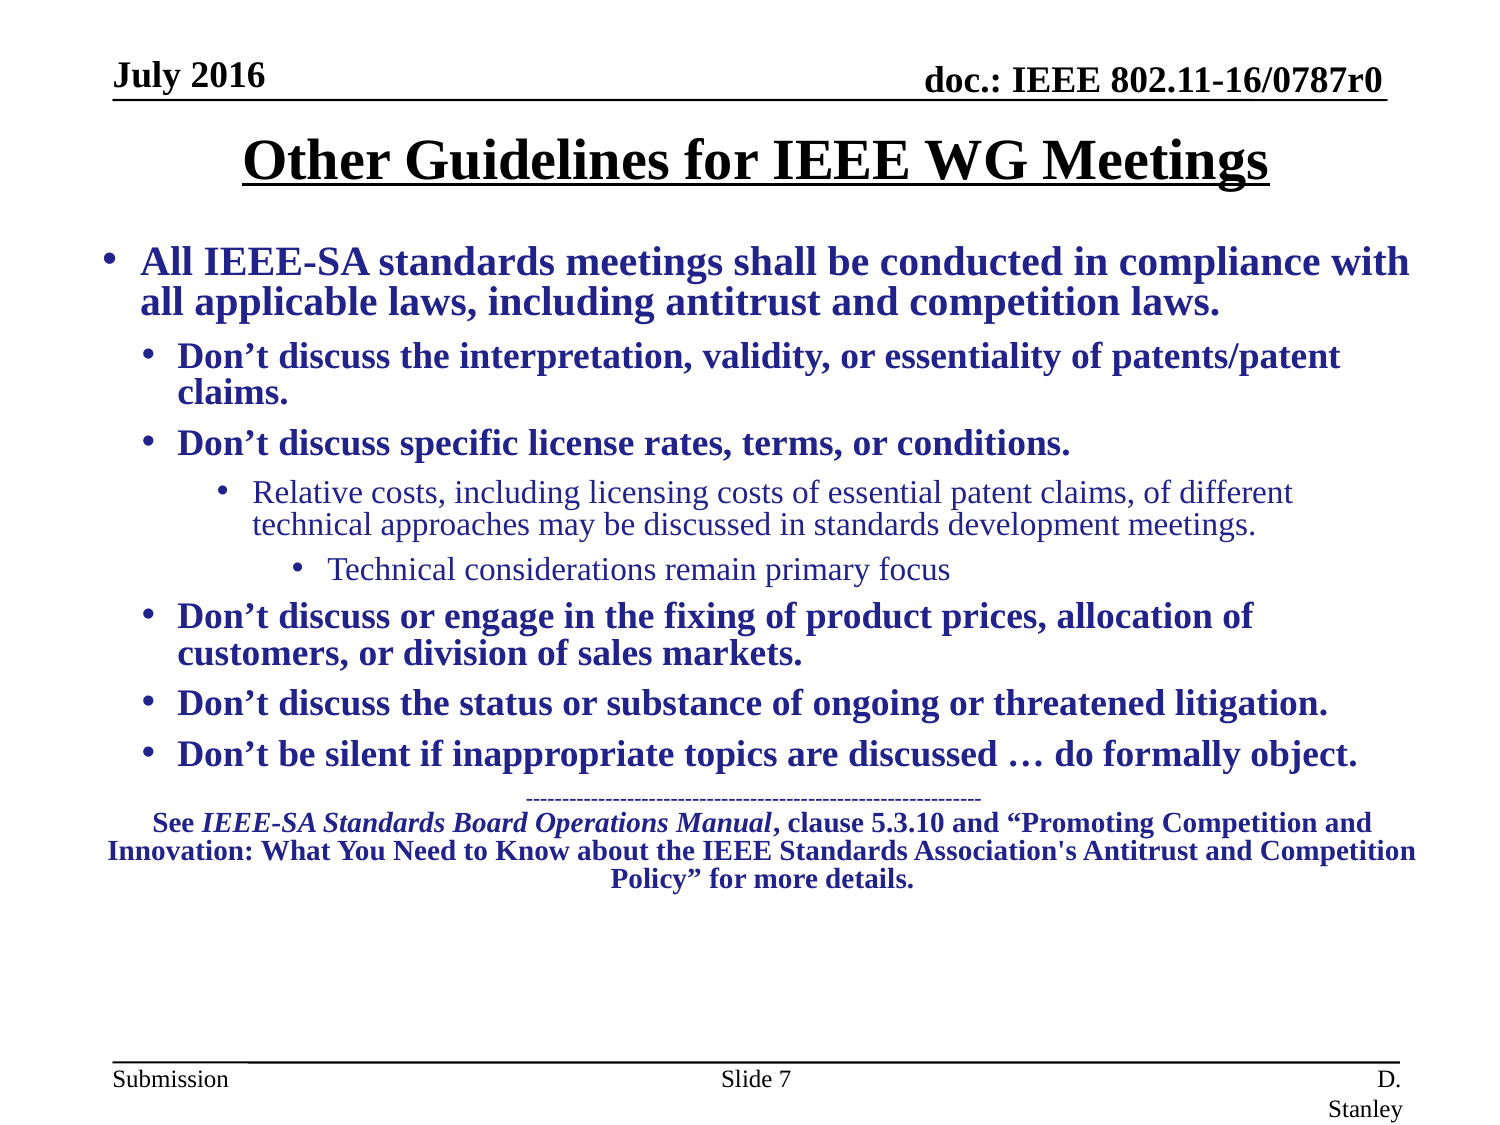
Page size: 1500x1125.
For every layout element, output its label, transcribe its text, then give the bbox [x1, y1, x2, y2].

slide_number Slide 7 [712, 1061, 800, 1093]
text_box All IEEE-SA standards meetings shall be conducted in compliance with all applicable laws, including antitrust and competition laws. Don’t discuss the interpretation, validity, or essentiality of patents/patent claims. Don’t discuss specific license rates, terms, or conditions. Relative costs, including licensing costs of essential patent claims, of different technical approaches may be discussed in standards development meetings. Technical considerations remain primary focus Don’t discuss or engage in the fixing of product prices, allocation of customers, or division of sales markets. Don’t discuss the status or substance of ongoing or threatened litigation. Don’t be silent if inappropriate topics are discussed … do formally object. --------------------------------------------------------------- See IEEE-SA Standards Board Operations Manual, clause 5.3.10 and “Promoting Competition and Innovation: What You Need to Know about the IEEE Standards Association's Antitrust and Competition Policy” for more details. [87, 200, 1438, 1050]
title Other Guidelines for IEEE WG Meetings [62, 112, 1451, 201]
footer D. Stanley, HP Enterprise [1324, 1061, 1402, 1093]
text_box [87, 37, 1438, 163]
